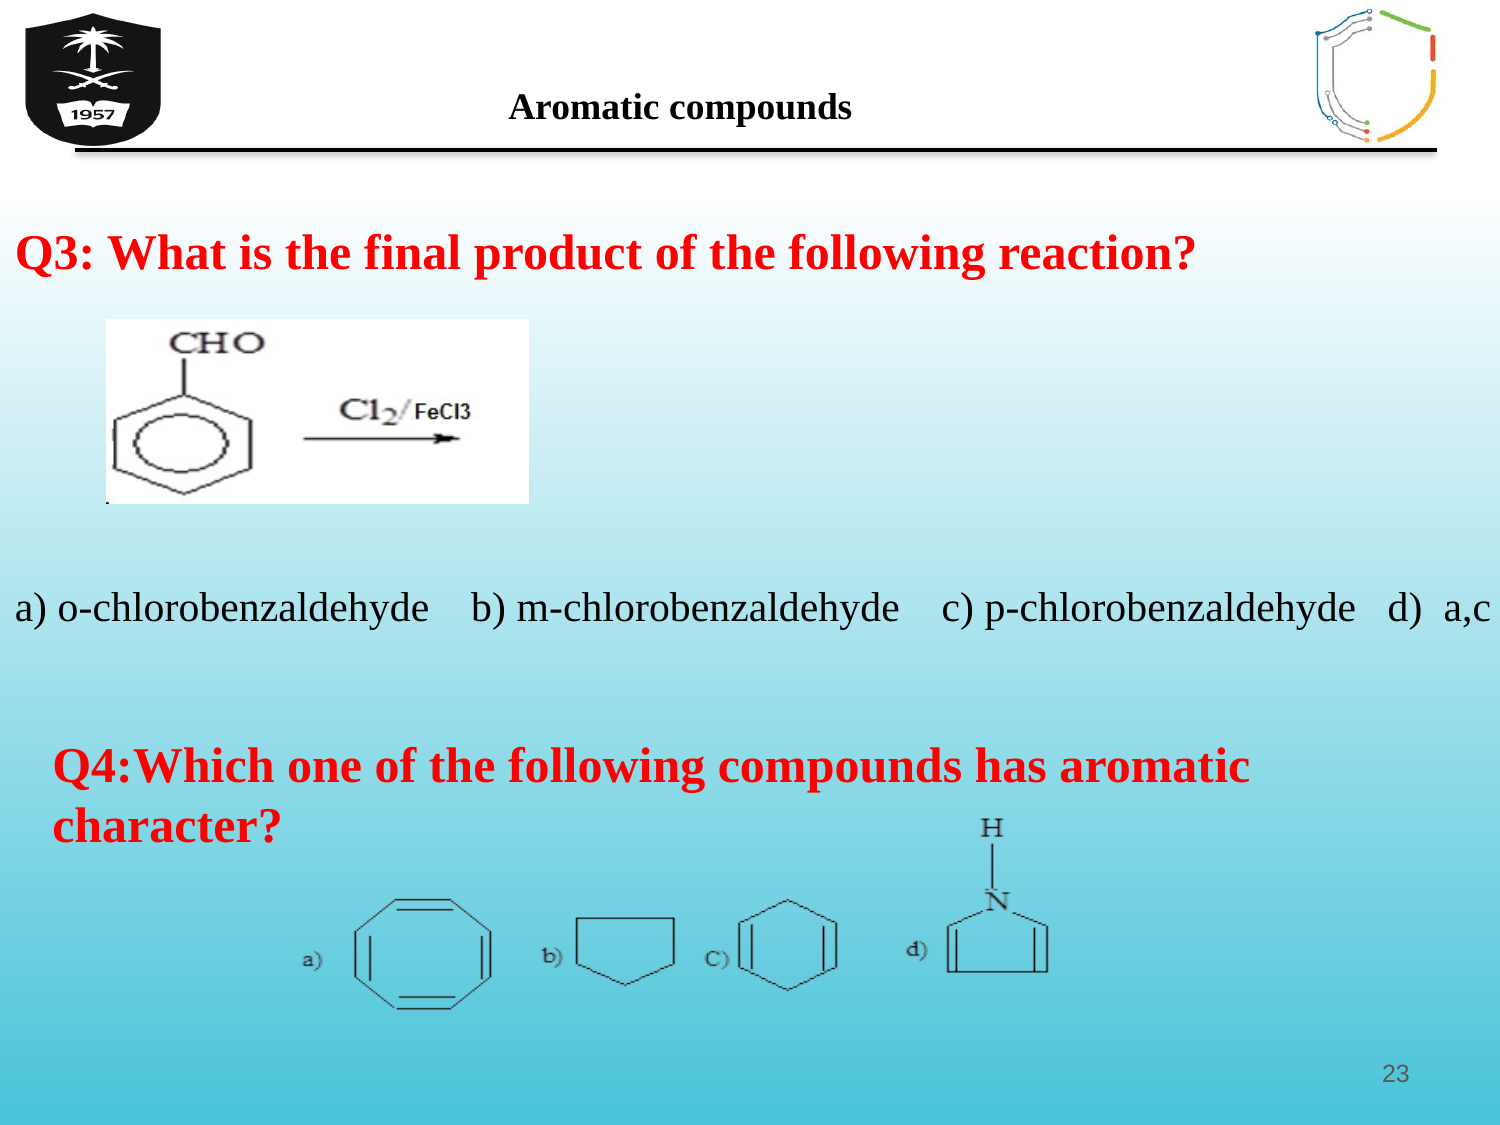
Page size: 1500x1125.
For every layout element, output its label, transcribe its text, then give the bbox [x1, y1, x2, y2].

picture [24, 12, 163, 151]
picture [299, 812, 1056, 1015]
picture [1287, 0, 1463, 165]
picture [106, 318, 529, 504]
text_box Aromatic compounds [493, 74, 868, 135]
text_box Q3: What is the final product of the following reaction? a) o-chlorobenzaldehyde b) m-chlorobenzaldehyde c) p-chlorobenzaldehyde d) a,c [0, 212, 1500, 638]
slide_number 23 [1074, 1042, 1425, 1103]
text_box Q4:Which one of the following compounds has aromatic character? [37, 724, 1413, 860]
